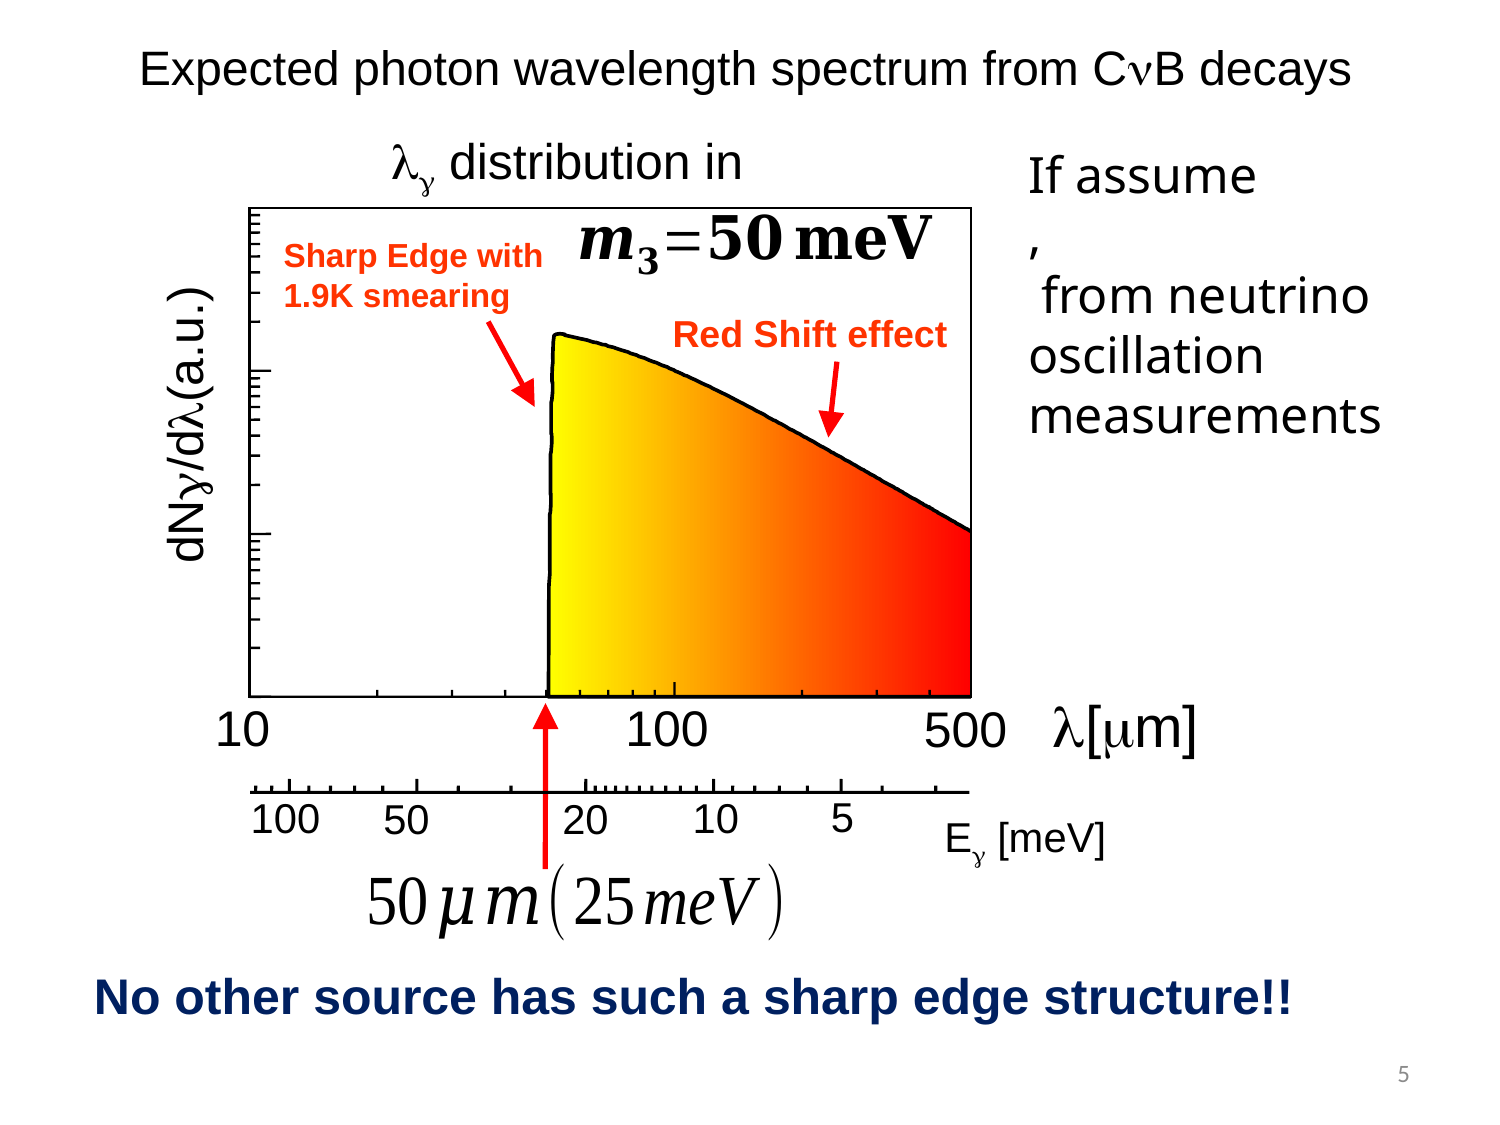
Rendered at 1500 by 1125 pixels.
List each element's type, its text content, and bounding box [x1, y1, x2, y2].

slide_number 5 [1074, 1042, 1425, 1103]
title Expected photon wavelength spectrum from CB decays [25, 10, 1467, 123]
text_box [145, 206, 1216, 945]
text_box No other source has such a sharp edge structure!! [79, 956, 1310, 1032]
